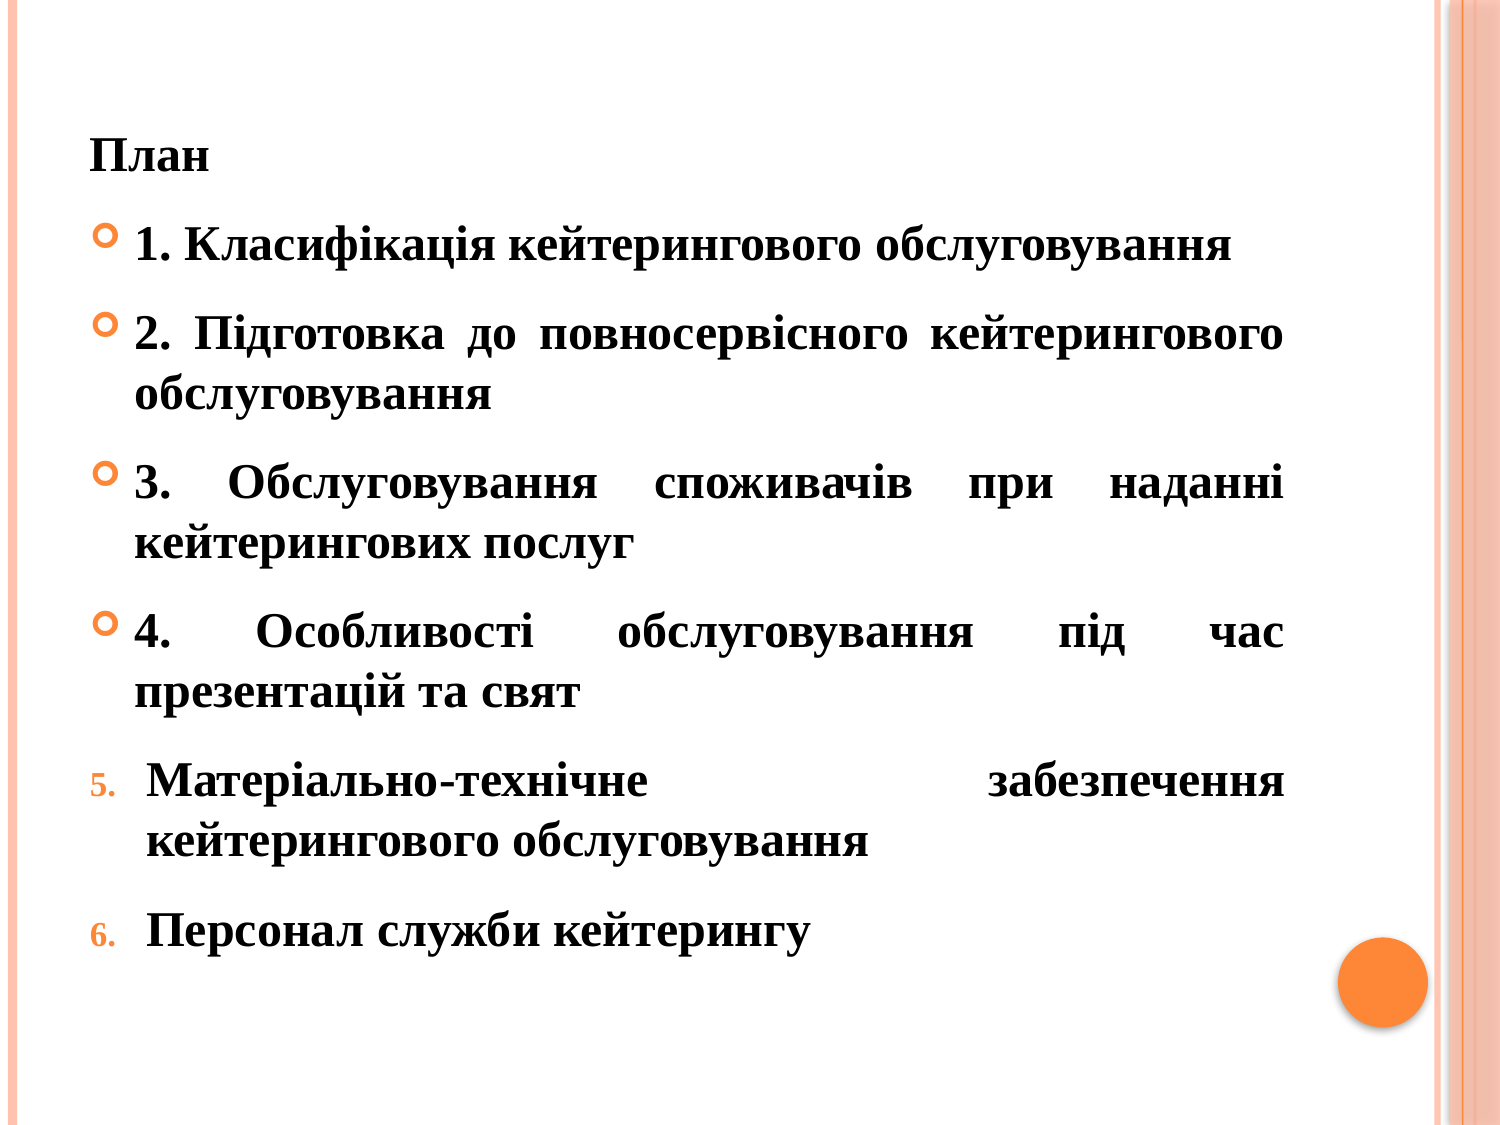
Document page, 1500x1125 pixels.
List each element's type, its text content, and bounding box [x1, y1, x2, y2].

list План 1. Класифікація кейтерингового обслуговування 2. Підготовка до повносервісного кейтерингового обслуговування 3. Обслуговування споживачів при наданні кейтерингових послуг 4. Особливості обслуговування під час презентацій та свят Матеріально-технічне забезпечення кейтерингового обслуговування Персонал служби кейтерингу [75, 113, 1300, 1062]
